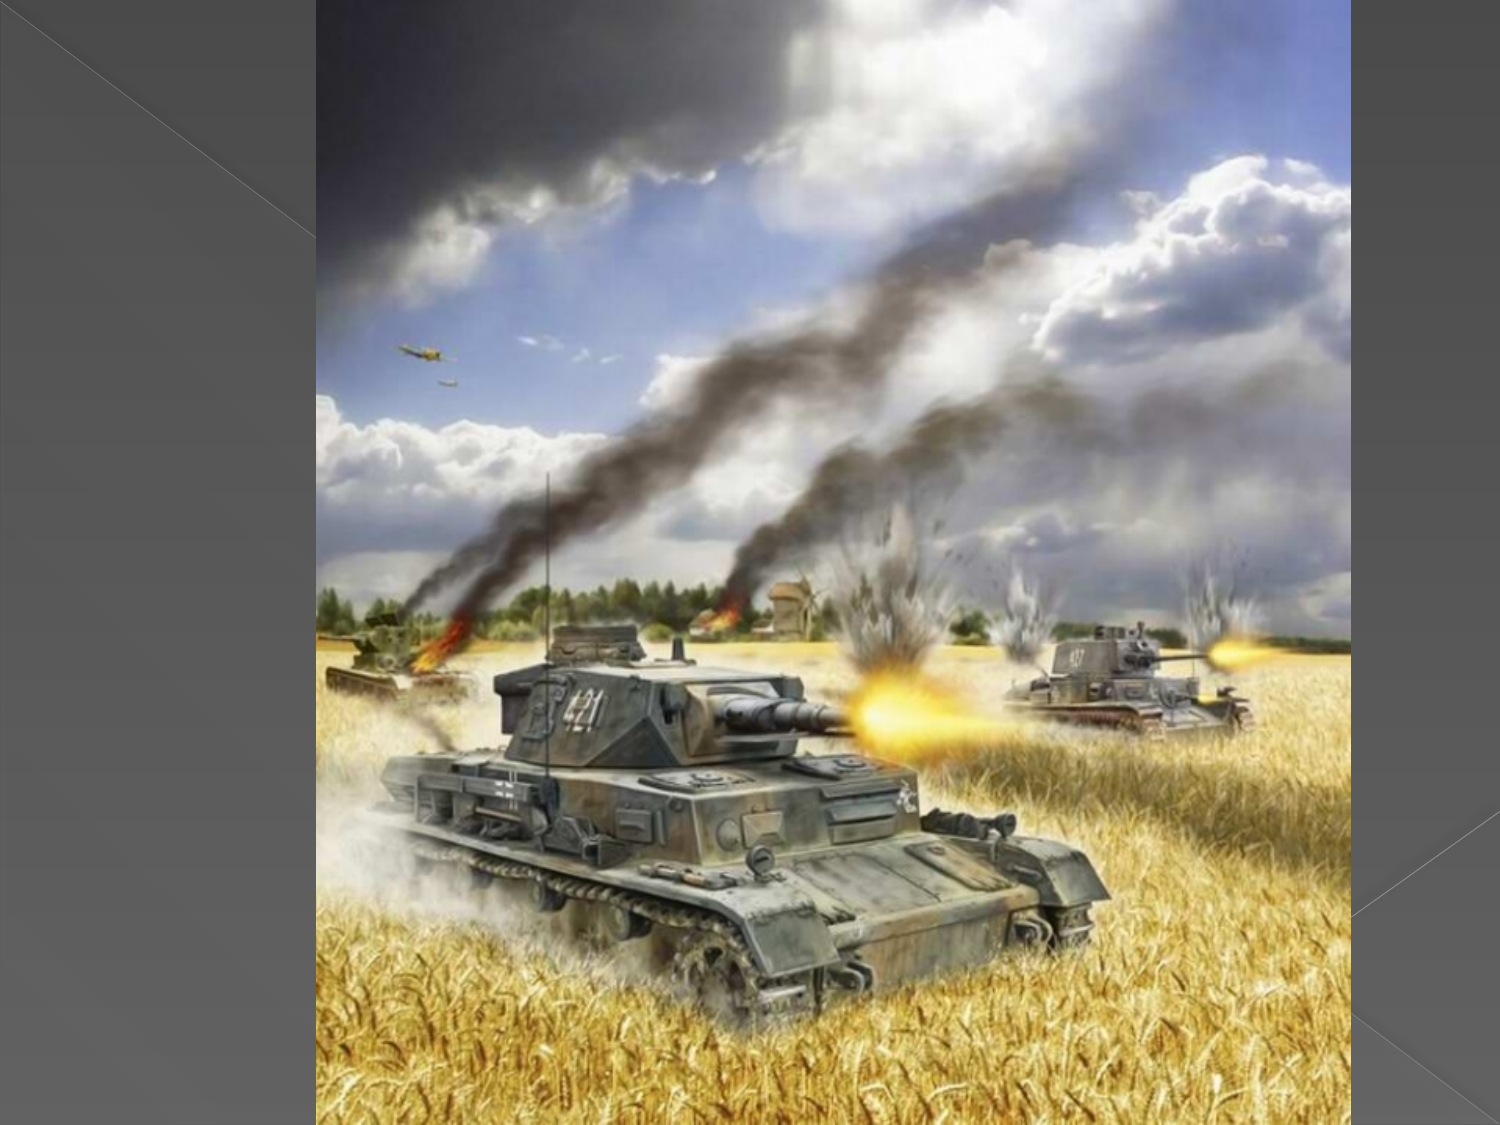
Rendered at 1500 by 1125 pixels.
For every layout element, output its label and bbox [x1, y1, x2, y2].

picture [316, 0, 1351, 1125]
